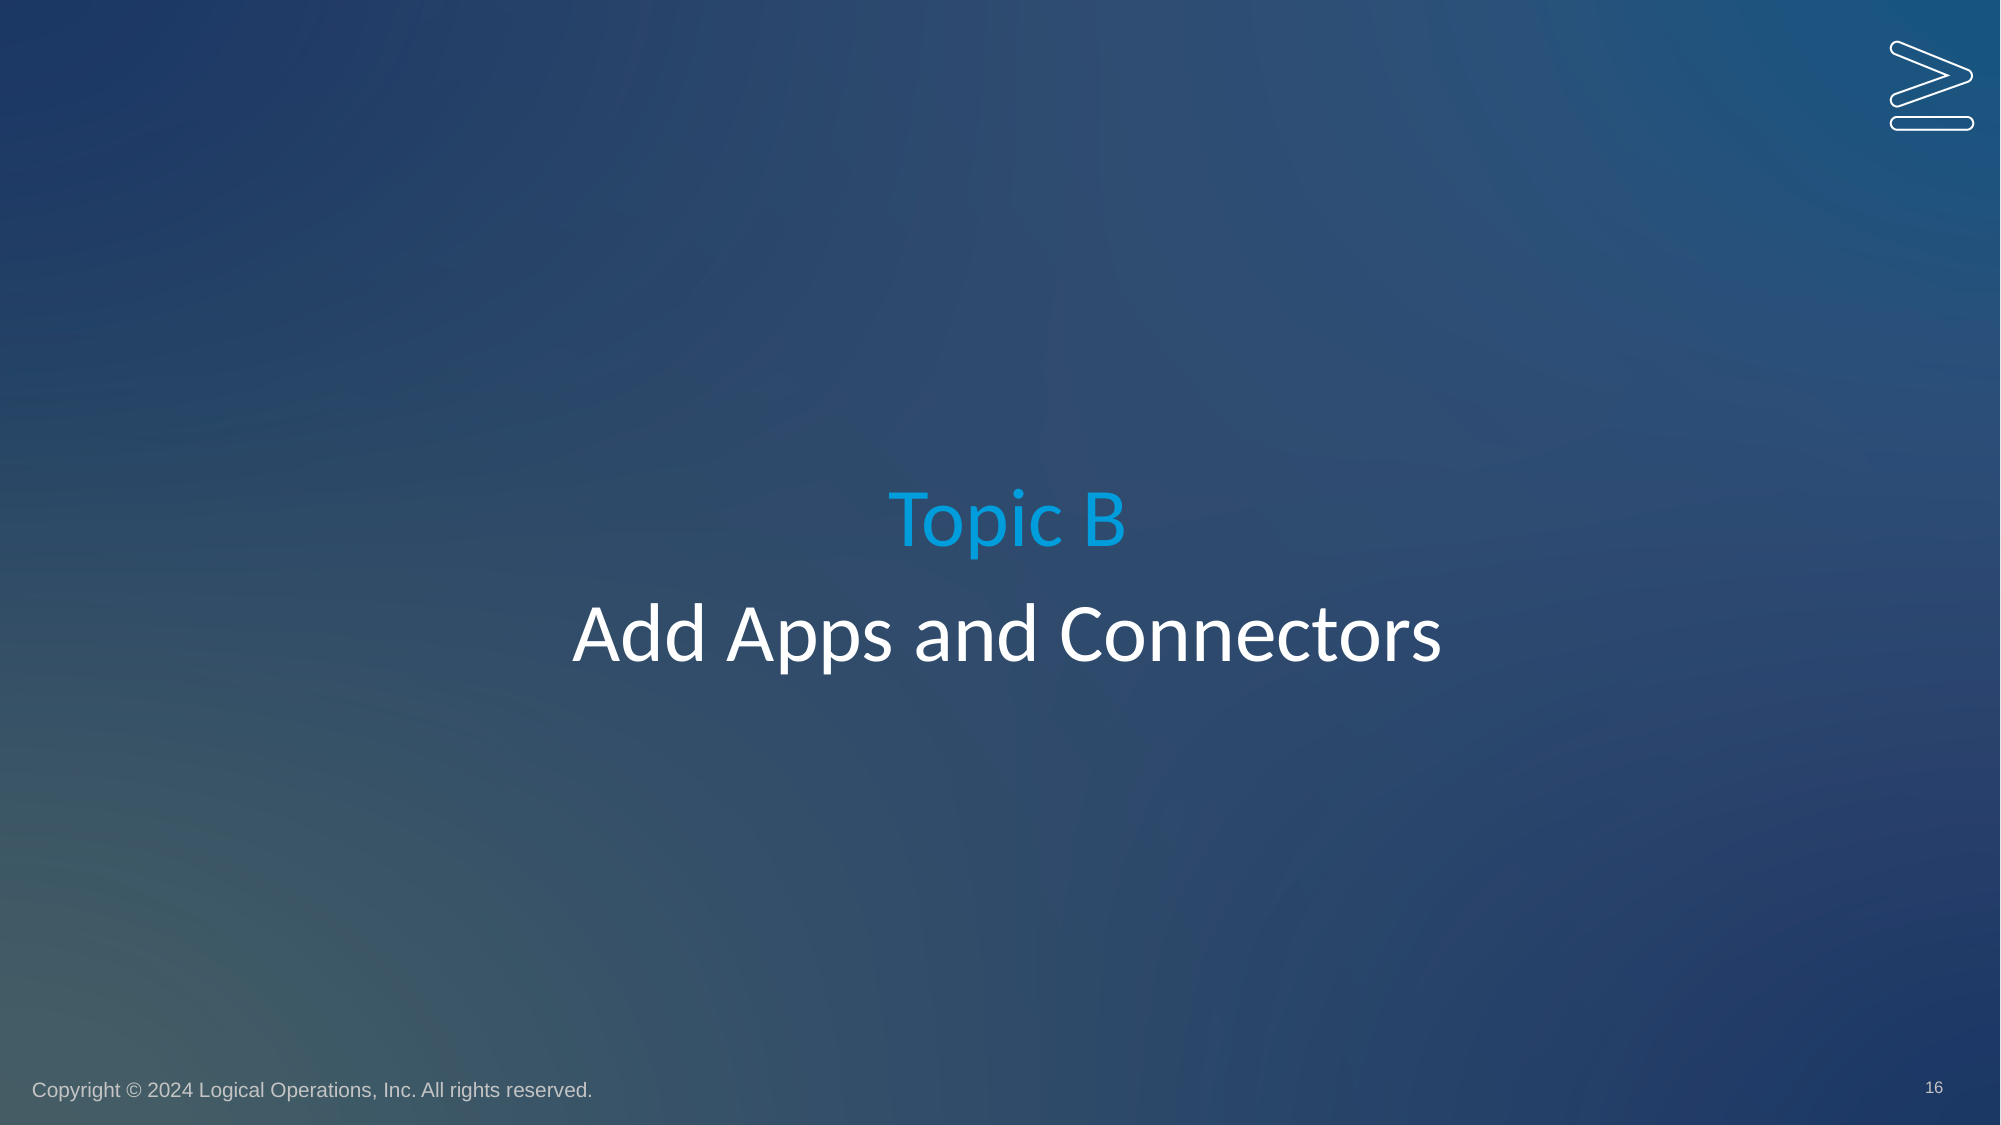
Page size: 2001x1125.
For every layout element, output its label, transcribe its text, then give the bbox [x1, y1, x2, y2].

slide_number 16 [1491, 1057, 1959, 1118]
list Topic B [157, 324, 1858, 571]
picture [0, 0, 2001, 1125]
title Add Apps and Connectors [157, 571, 1858, 795]
